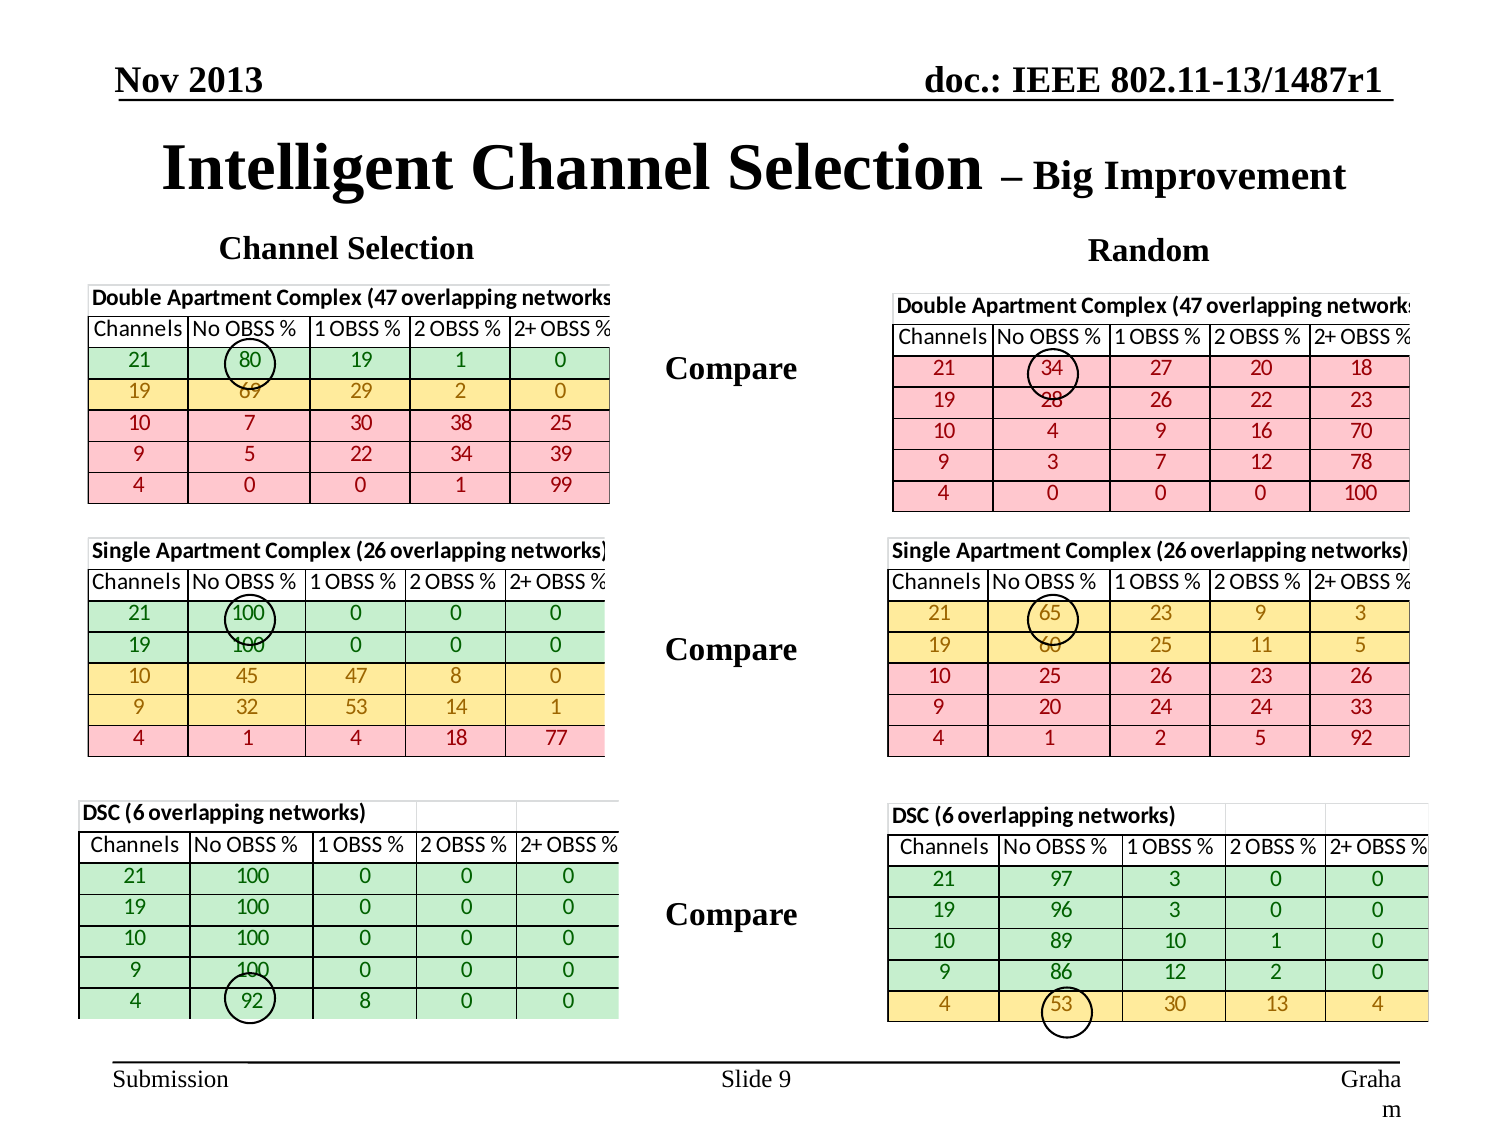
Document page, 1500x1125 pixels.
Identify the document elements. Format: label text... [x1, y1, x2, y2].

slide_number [114, 54, 286, 101]
text_box Channel Selection [203, 218, 490, 274]
text_box Compare [650, 885, 838, 940]
slide_number Slide 9 [712, 1061, 800, 1093]
text_box Compare [650, 338, 838, 394]
picture [87, 284, 612, 505]
text_box Compare [650, 619, 838, 675]
picture [887, 537, 1412, 759]
picture [77, 799, 621, 1021]
picture [87, 537, 607, 759]
footer Graham Smith, DSP Group [1324, 1061, 1402, 1093]
text_box [1052, 1033, 1082, 1038]
picture [891, 292, 1412, 514]
title Intelligent Channel Selection – Big Improvement [78, 112, 1430, 213]
picture [887, 802, 1430, 1024]
text_box Random [1073, 220, 1226, 276]
